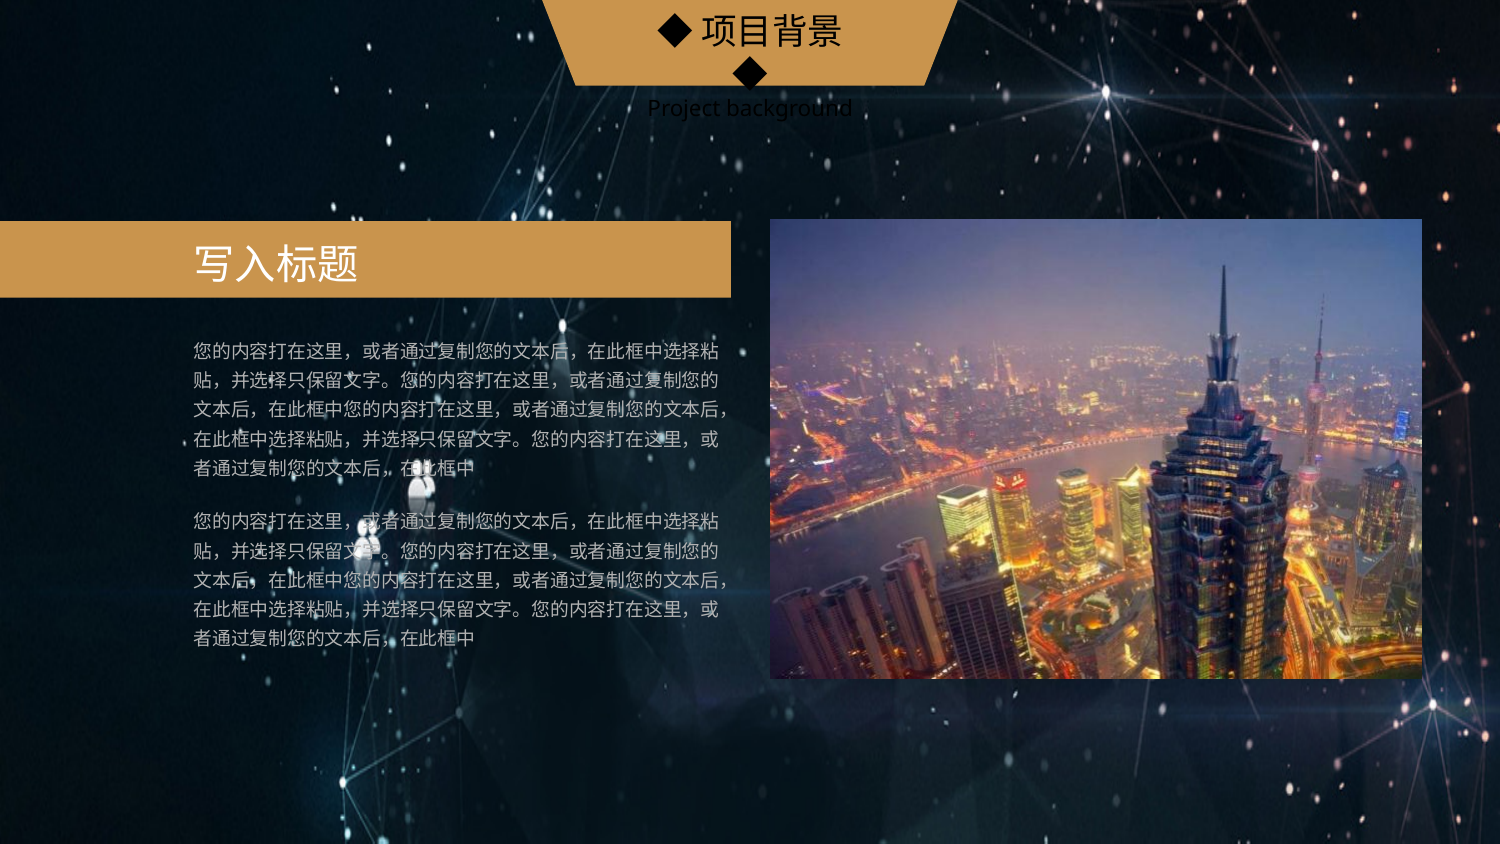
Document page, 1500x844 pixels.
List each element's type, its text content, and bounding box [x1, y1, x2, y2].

text_box [542, 0, 958, 4]
picture [0, 0, 1500, 844]
text_box [478, 4, 632, 90]
text_box [0, 221, 731, 298]
text_box 您的内容打在这里，或者通过复制您的文本后，在此框中选择粘贴，并选择只保留文字。您的内容打在这里，或者通过复制您的文本后，在此框中您的内容打在这里，或者通过复制您的文本后，在此框中选择粘贴，并选择只保留文字。您的内容打在这里，或者通过复制您的文本后，在此框中 [193, 503, 731, 690]
text_box 写入标题 [193, 242, 711, 284]
text_box [869, 4, 1023, 90]
text_box 您的内容打在这里，或者通过复制您的文本后，在此框中选择粘贴，并选择只保留文字。您的内容打在这里，或者通过复制您的文本后，在此框中您的内容打在这里，或者通过复制您的文本后，在此框中选择粘贴，并选择只保留文字。您的内容打在这里，或者通过复制您的文本后，在此框中 [193, 332, 731, 503]
text_box ◆项目背景◆ Project background [632, 1, 869, 129]
